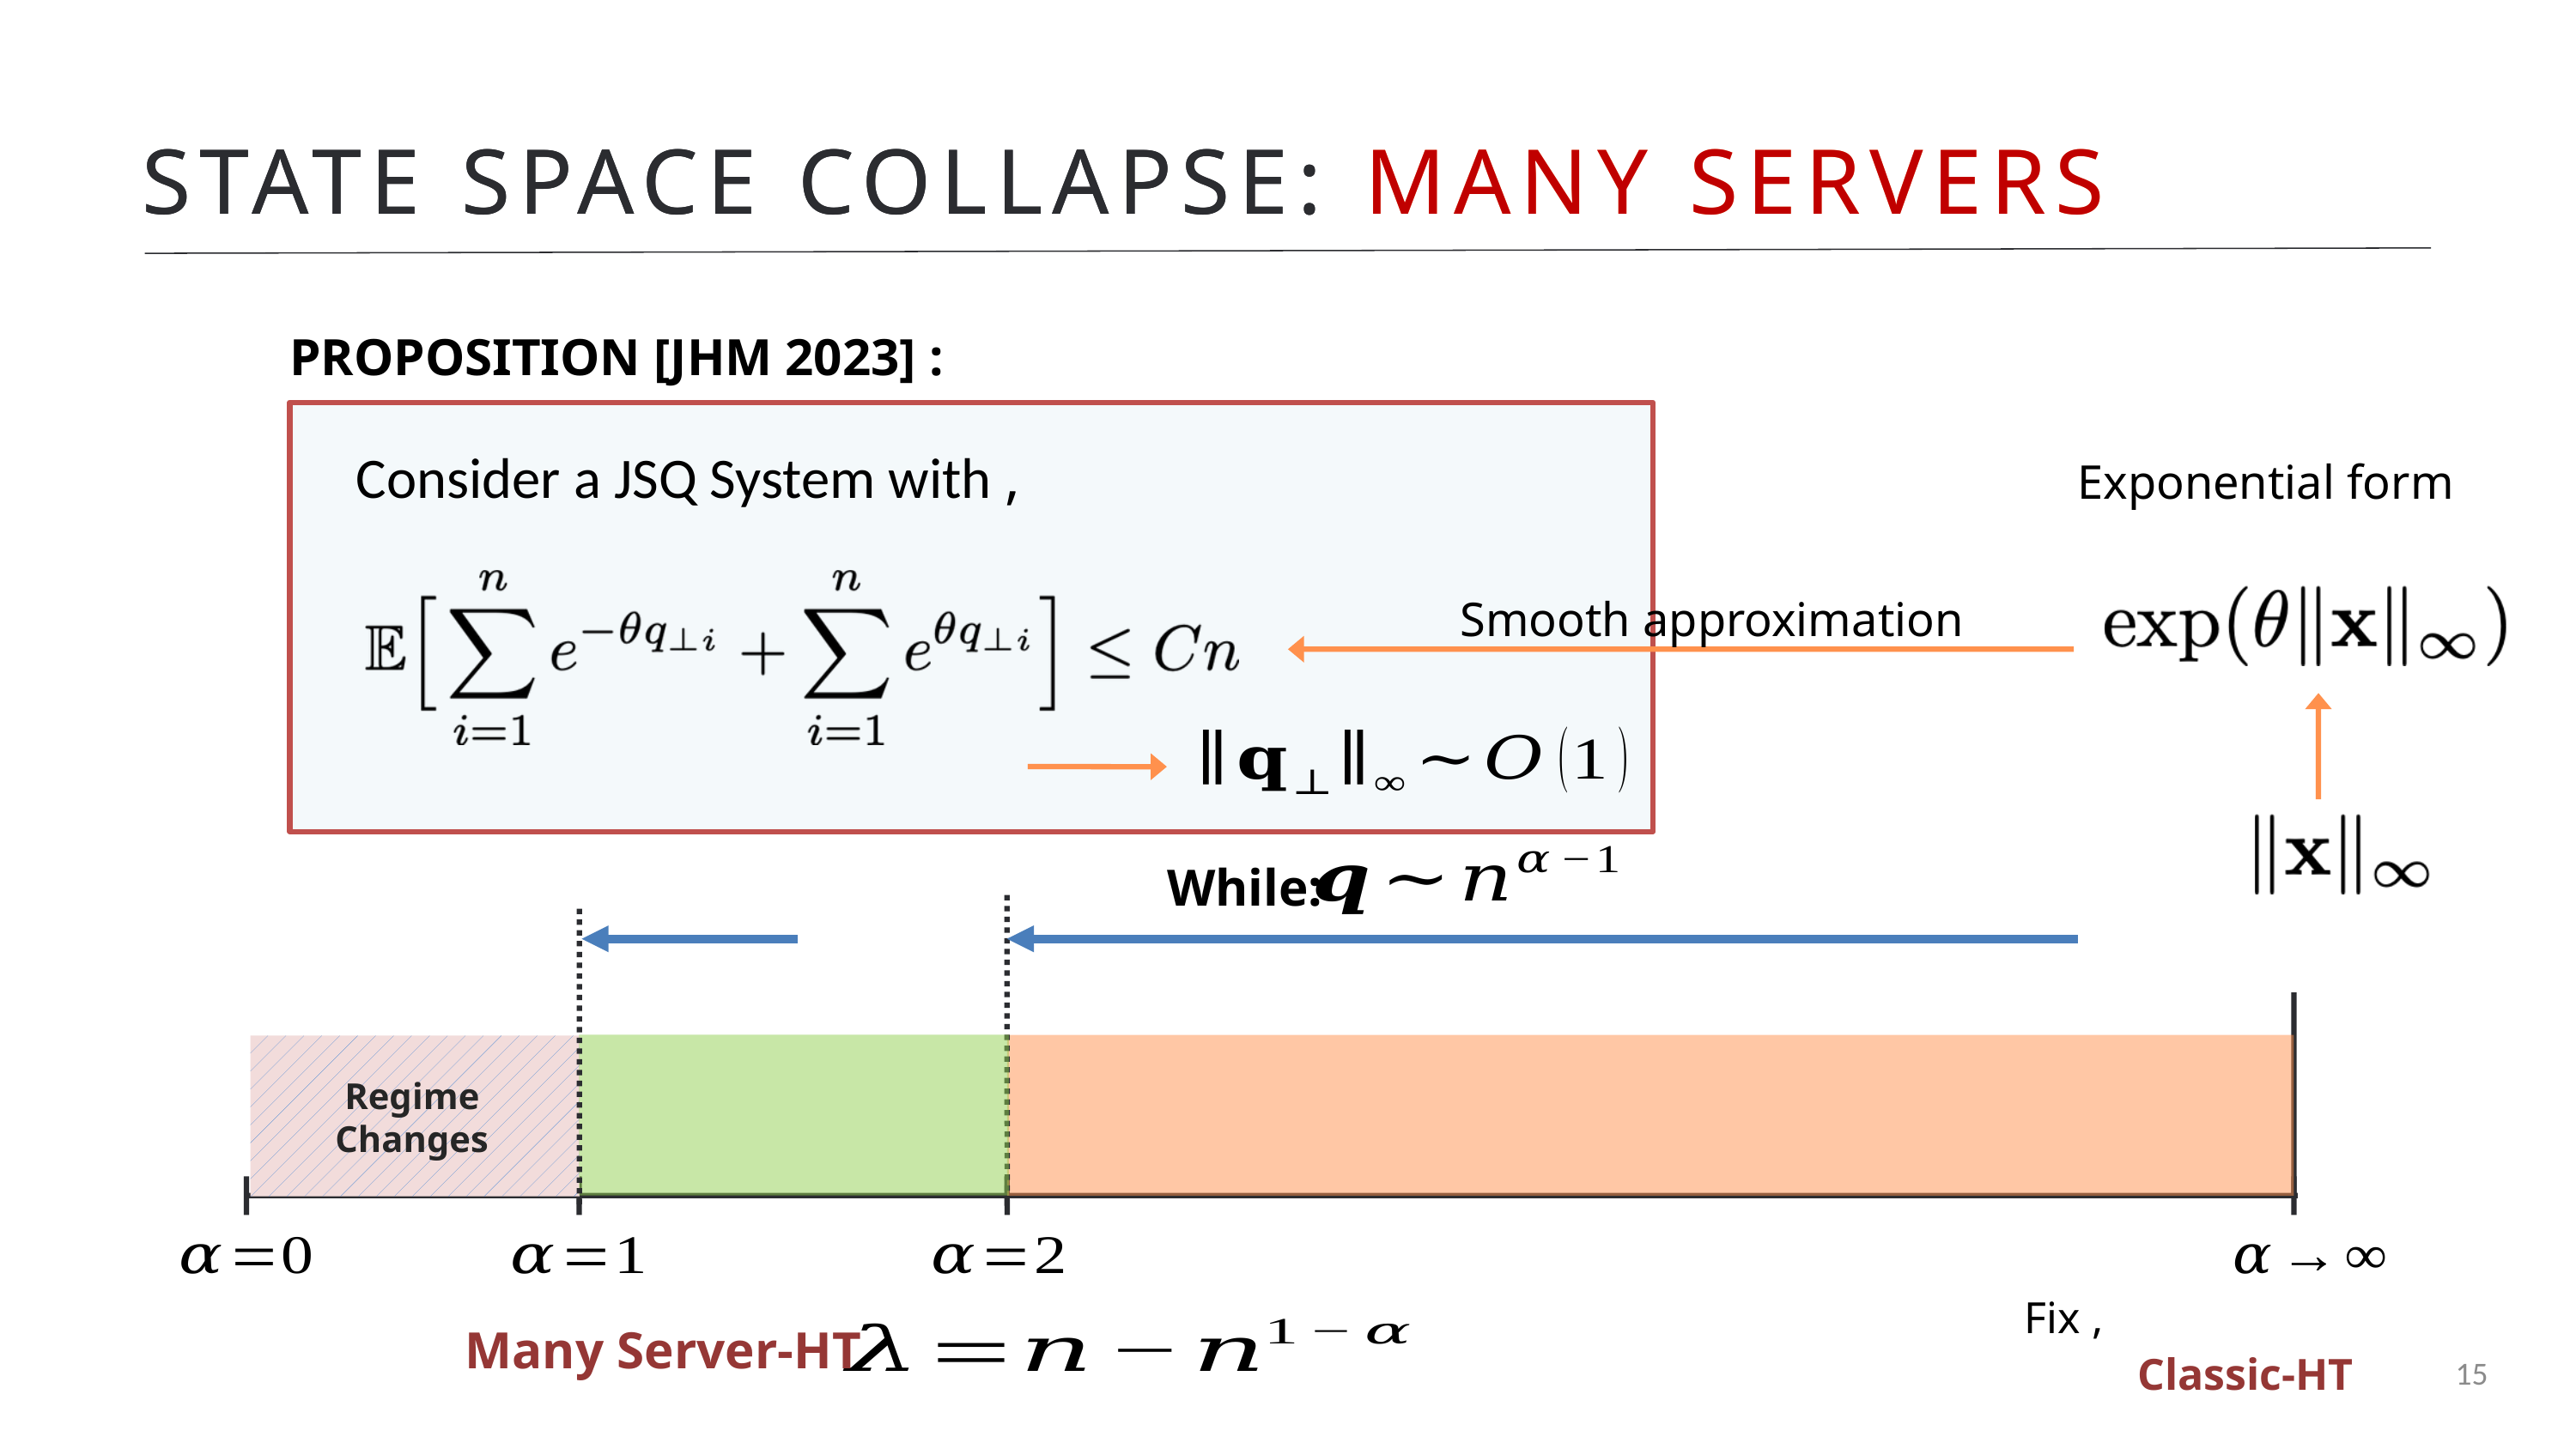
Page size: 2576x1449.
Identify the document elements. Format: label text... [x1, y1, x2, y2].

text_box [2255, 813, 2432, 894]
text_box STATE SPACE COLLAPSE: MANY SERVERS [142, 106, 2576, 233]
text_box [1011, 1033, 2296, 1175]
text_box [179, 1176, 2299, 1287]
text_box Classic-HT [2124, 1341, 2507, 1405]
slide_number 15 [2200, 1346, 2501, 1398]
text_box Regime Changes [322, 1067, 502, 1167]
text_box [577, 1033, 1011, 1175]
text_box Many Server-HT [452, 1312, 874, 1385]
text_box [2239, 585, 2507, 666]
text_box Exponential form [2239, 443, 2545, 508]
text_box [2309, 693, 2328, 800]
text_box [249, 1034, 577, 1175]
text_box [289, 320, 2233, 832]
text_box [1167, 834, 1621, 918]
